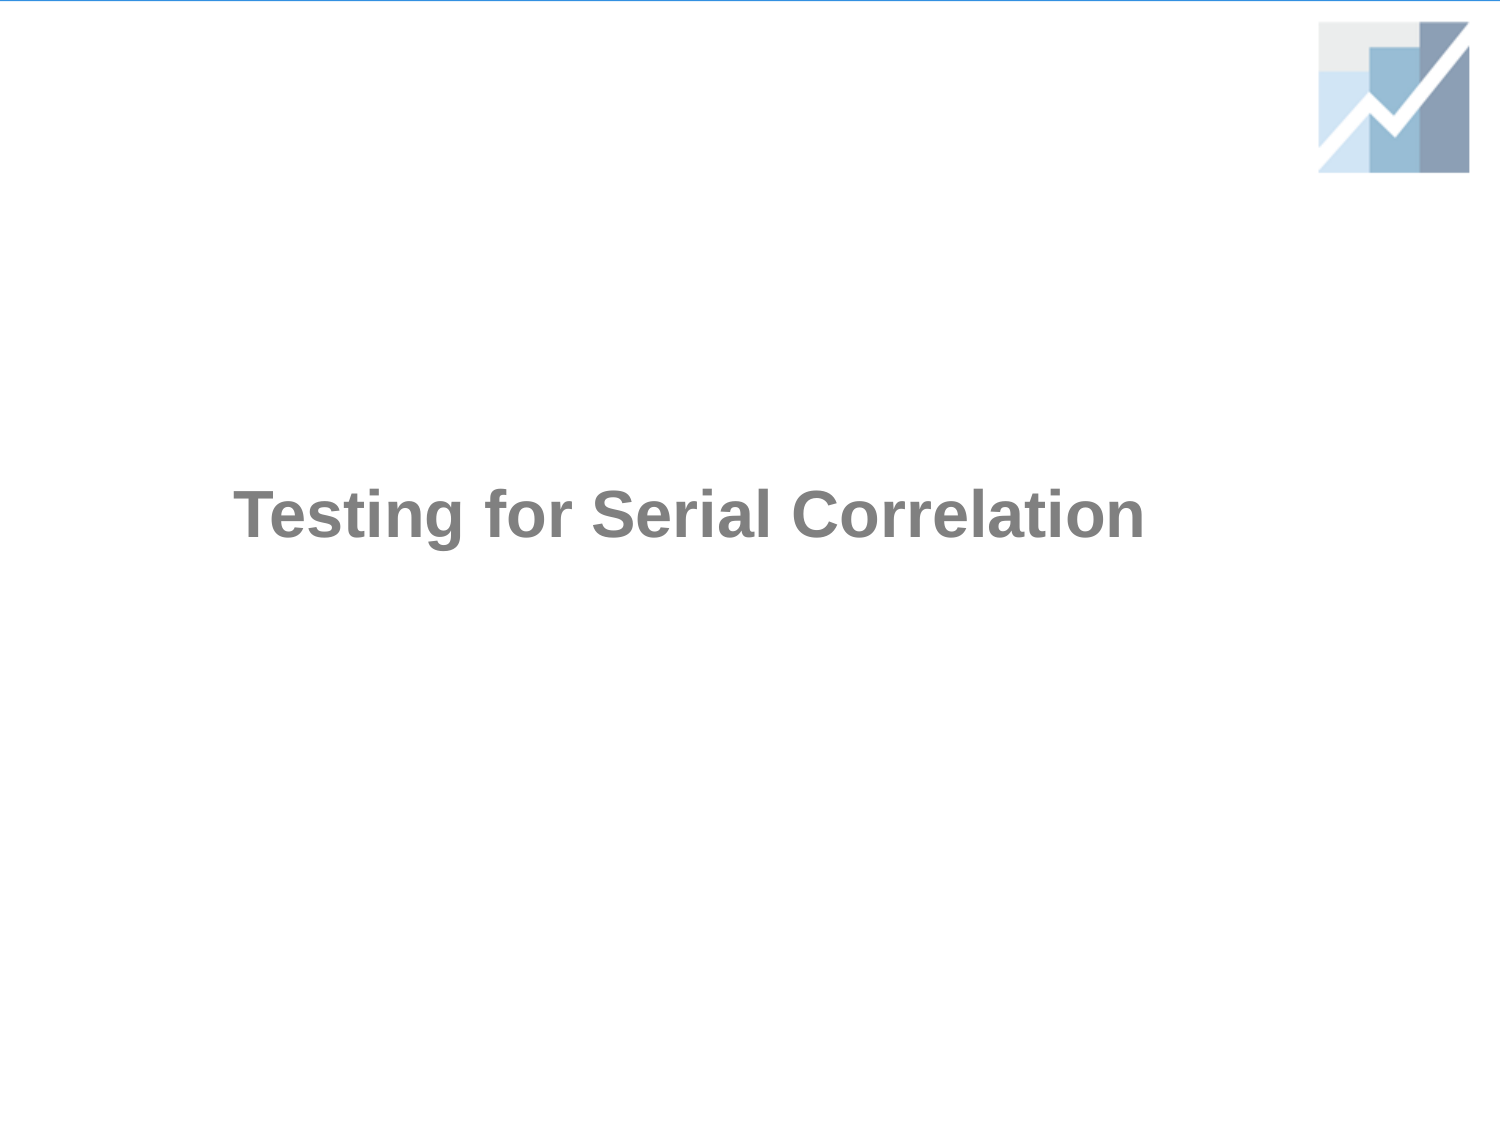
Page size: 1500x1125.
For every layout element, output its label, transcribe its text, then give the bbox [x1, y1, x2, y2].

subtitle Testing for Serial Correlation [63, 463, 1318, 727]
picture [1300, 11, 1479, 181]
